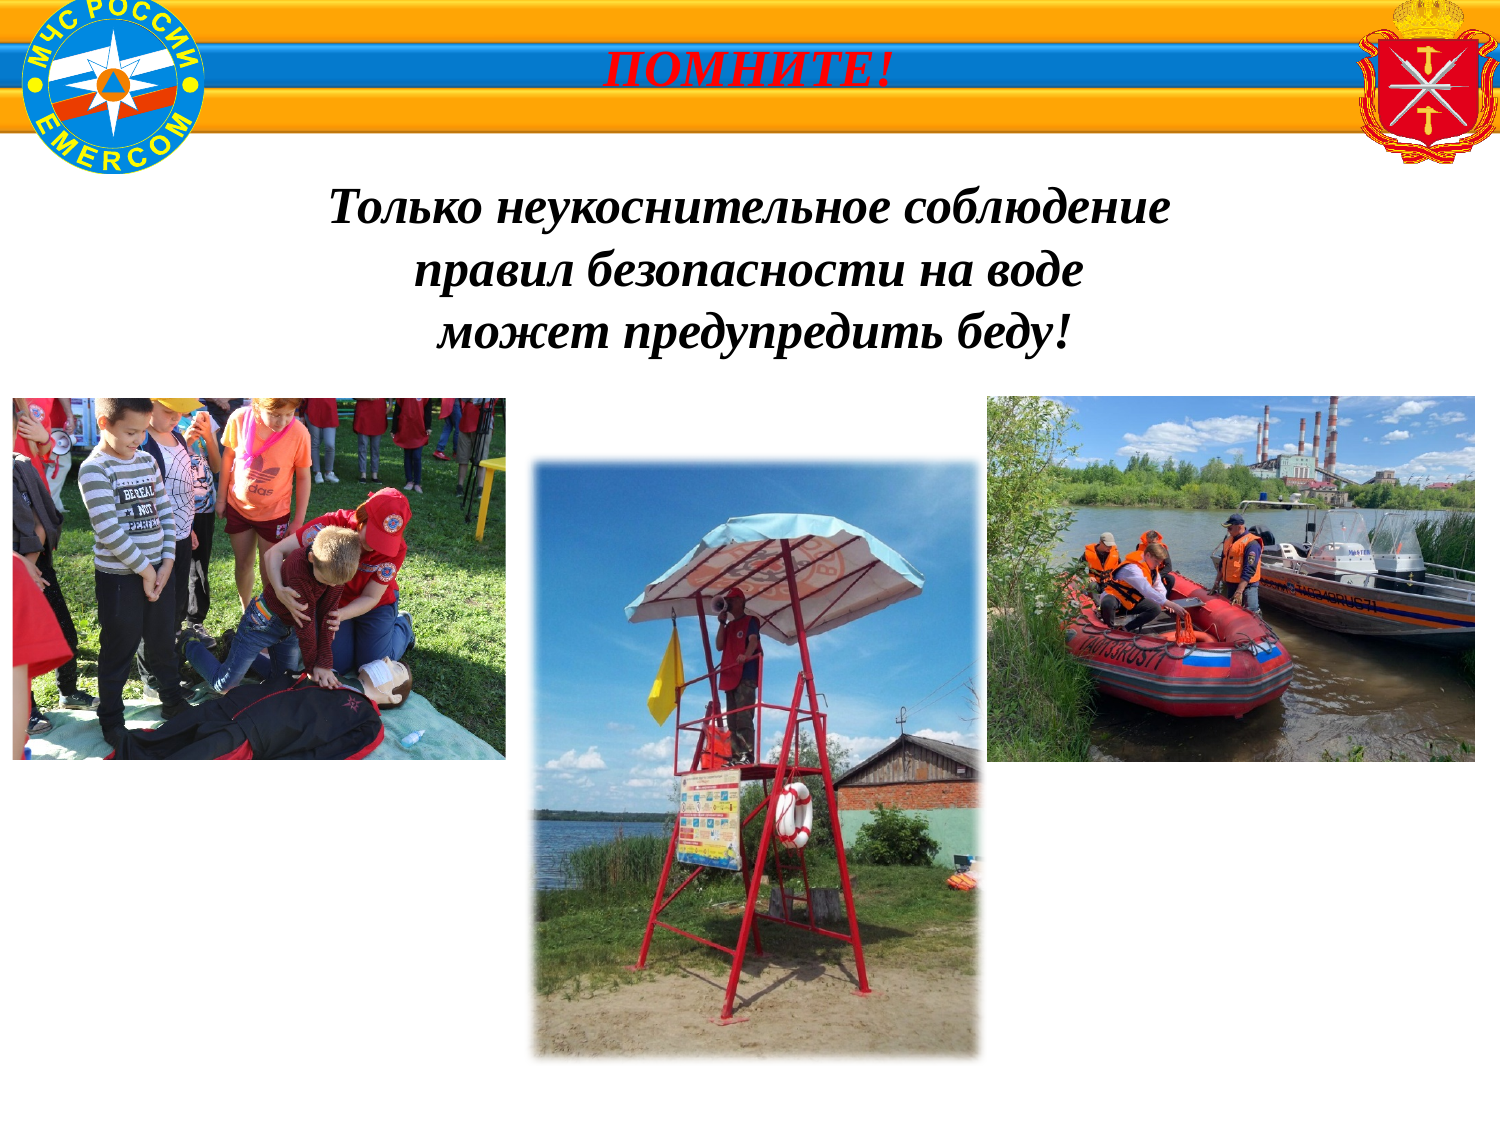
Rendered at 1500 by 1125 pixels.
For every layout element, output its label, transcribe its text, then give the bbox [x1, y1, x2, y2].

picture [0, 0, 1500, 174]
text_box Только неукоснительное соблюдение правил безопасности на воде может предупредить беду! [112, 163, 1400, 805]
picture [12, 398, 506, 760]
picture [524, 396, 1476, 1067]
